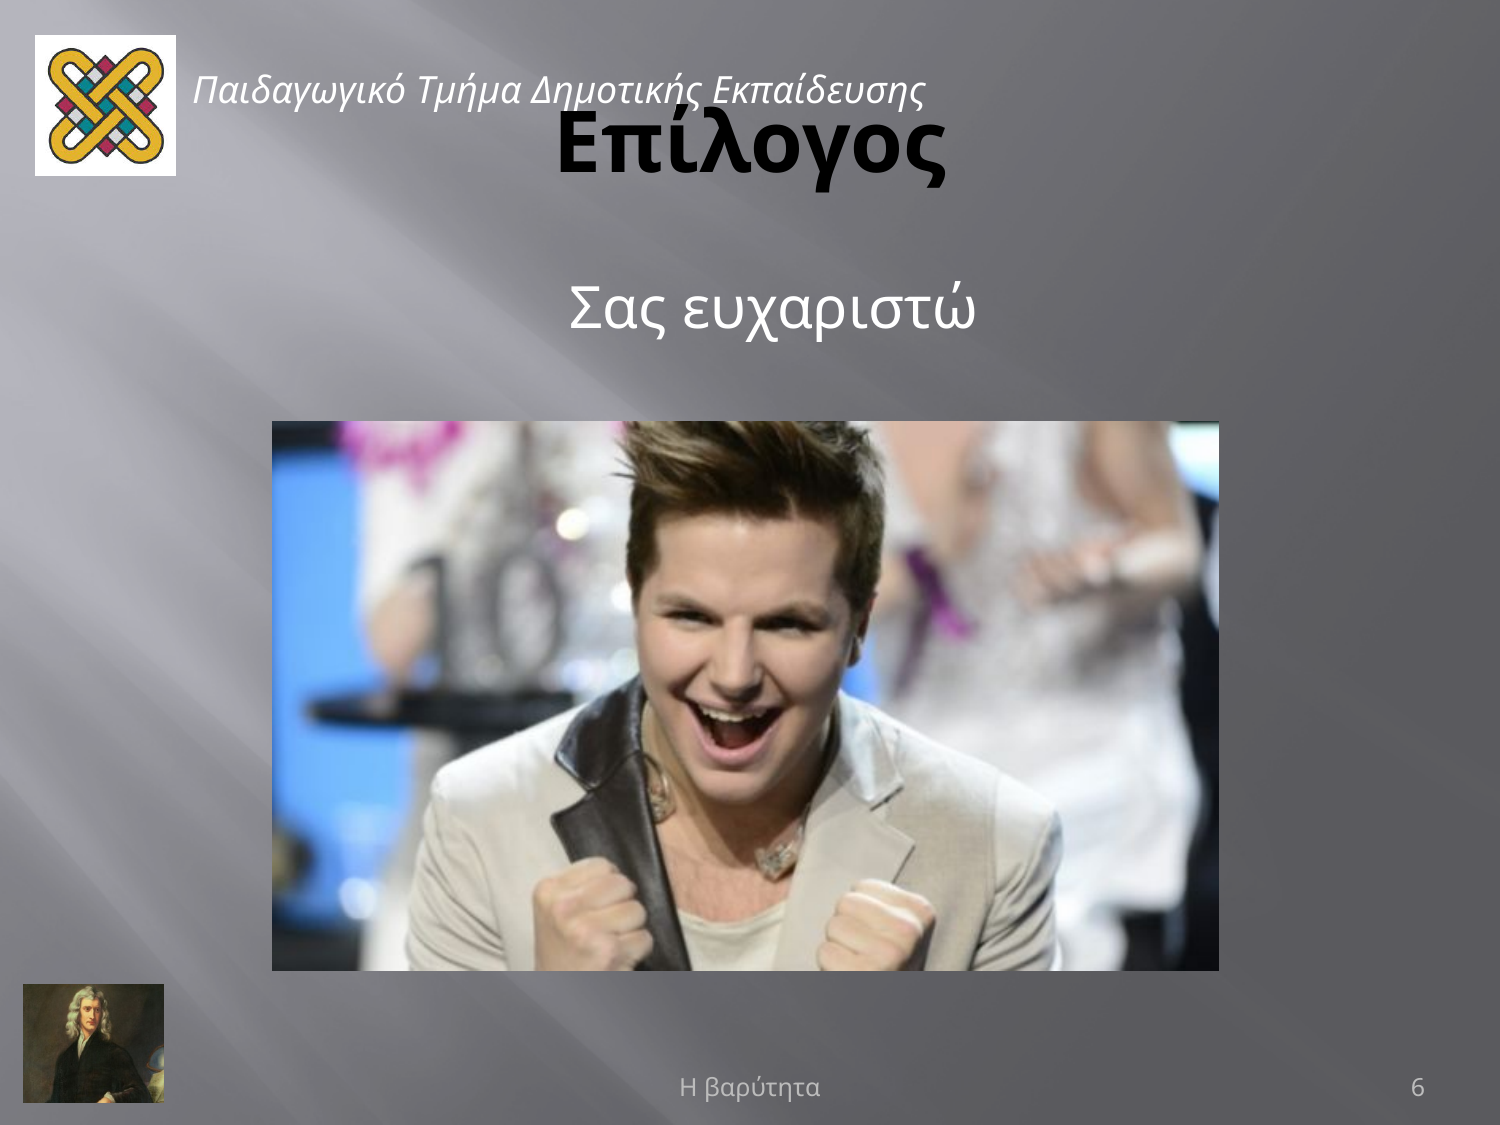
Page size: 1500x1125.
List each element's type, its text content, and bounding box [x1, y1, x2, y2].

picture [35, 35, 176, 176]
footer Η βαρύτητα [512, 1052, 988, 1113]
picture [271, 421, 1219, 971]
picture [23, 984, 164, 1103]
list Σας ευχαριστώ [75, 262, 1425, 1035]
slide_number 6 [1299, 1052, 1425, 1113]
title Επίλογος [75, 45, 1425, 233]
